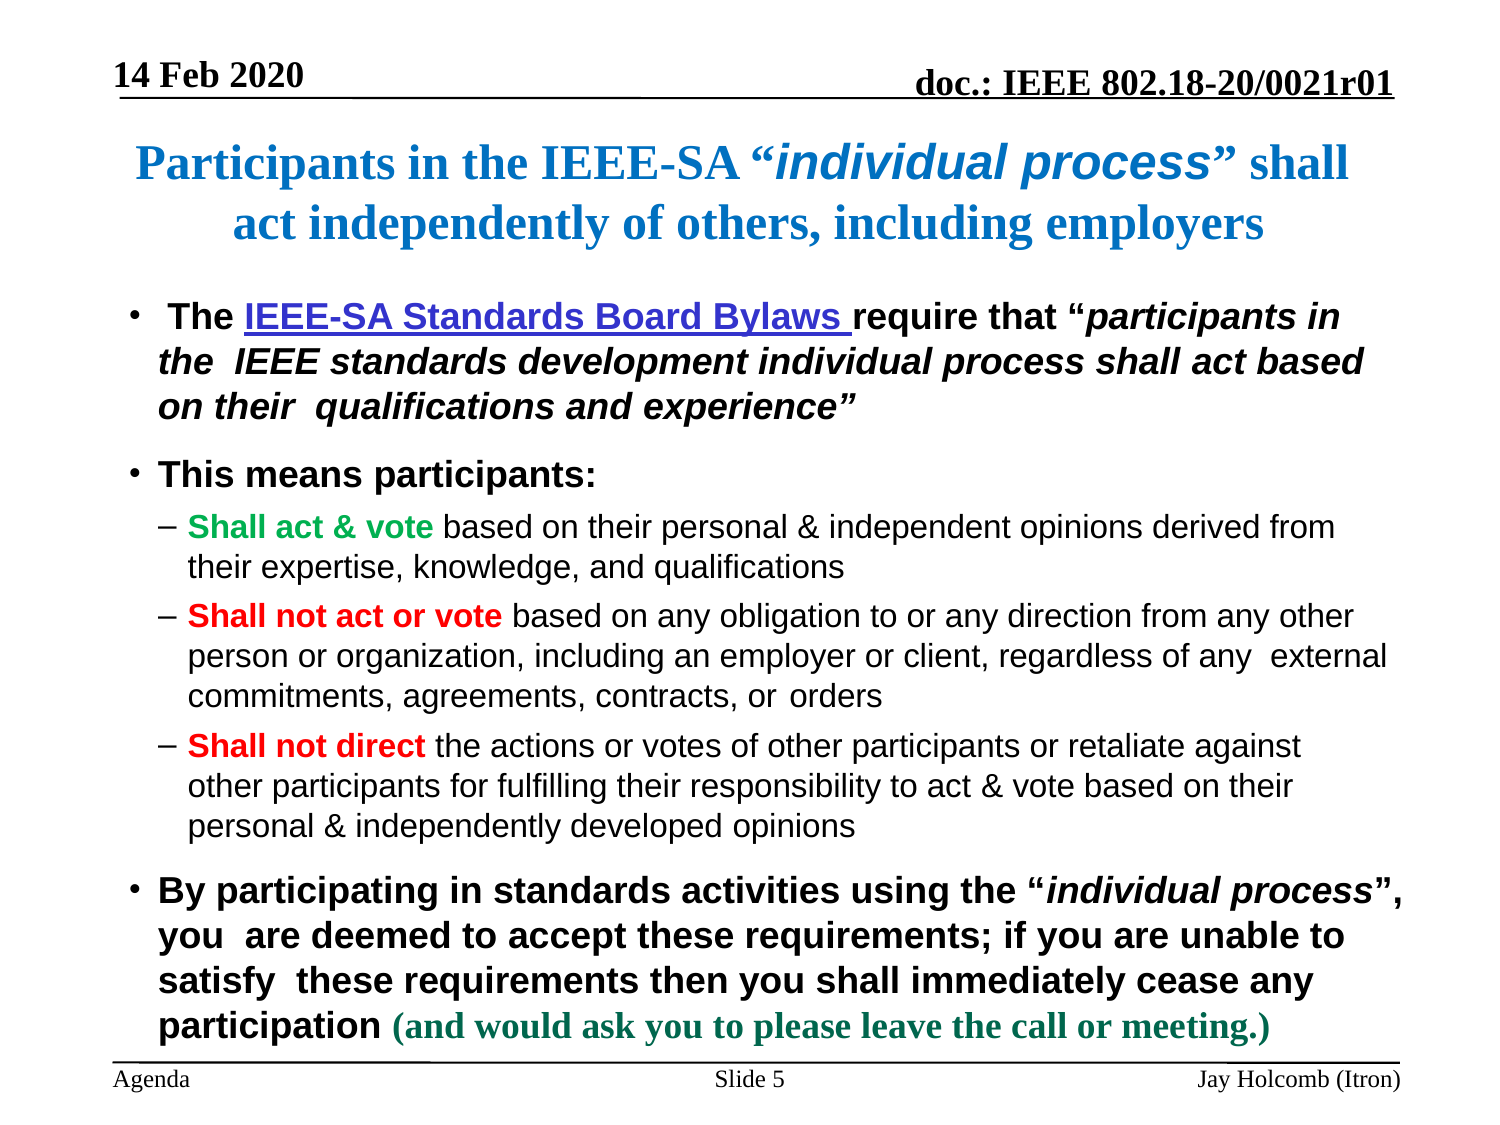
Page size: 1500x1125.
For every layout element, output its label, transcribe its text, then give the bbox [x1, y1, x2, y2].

list The IEEE-SA Standards Board Bylaws require that “participants in the IEEE standards development individual process shall act based on their qualifications and experience” This means participants: Shall act & vote based on their personal & independent opinions derived from their expertise, knowledge, and qualifications Shall not act or vote based on any obligation to or any direction from any other person or organization, including an employer or client, regardless of any external commitments, agreements, contracts, or orders Shall not direct the actions or votes of other participants or retaliate against other participants for fulfilling their responsibility to act & vote based on their personal & independently developed opinions By participating in standards activities using the “individual process”, you are deemed to accept these requirements; if you are unable to satisfy these requirements then you shall immediately cease any participation (and would ask you to please leave the call or meeting.) [110, 284, 1438, 960]
footer Jay Holcomb (Itron) [878, 1061, 1402, 1093]
slide_number Slide 5 [699, 1061, 800, 1123]
title Participants in the IEEE-SA “individual process” shall act independently of others, including employers [110, 104, 1387, 276]
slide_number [112, 49, 488, 95]
